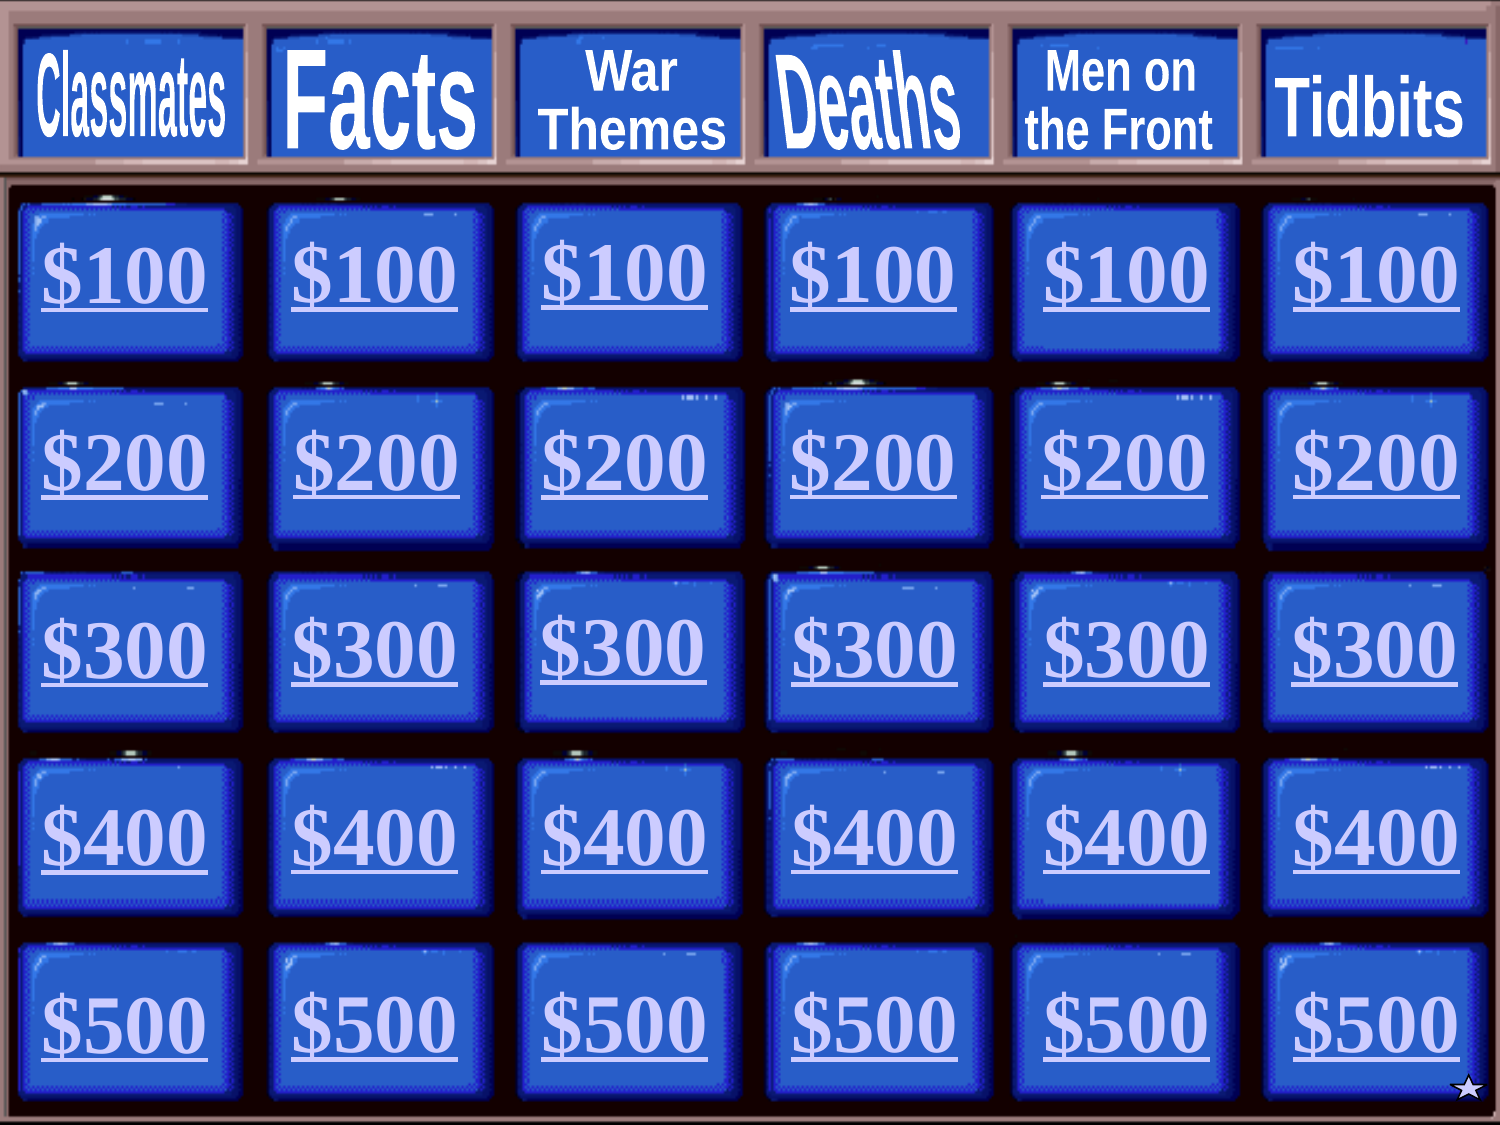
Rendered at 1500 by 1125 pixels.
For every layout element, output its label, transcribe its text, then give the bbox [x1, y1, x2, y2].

text_box $300 [276, 587, 474, 702]
text_box $200 [26, 399, 224, 515]
text_box $300 [525, 584, 722, 700]
text_box $500 [1278, 962, 1475, 1077]
text_box $100 [1028, 212, 1225, 327]
text_box $300 [1028, 587, 1225, 702]
text_box $200 [526, 399, 724, 515]
text_box $400 [1278, 774, 1475, 890]
text_box $300 [26, 587, 224, 703]
text_box $100 [26, 212, 224, 328]
text_box $100 [526, 209, 724, 325]
text_box $500 [26, 962, 224, 1078]
text_box $100 [774, 212, 972, 327]
picture [0, 0, 1500, 1125]
text_box $400 [26, 774, 224, 890]
text_box $100 [1278, 212, 1475, 327]
text_box $300 [1276, 587, 1474, 702]
text_box $400 [1028, 774, 1225, 890]
text_box $500 [526, 962, 724, 1077]
text_box [1449, 1074, 1488, 1100]
text_box $400 [776, 774, 974, 890]
text_box $200 [278, 399, 475, 515]
text_box $500 [776, 962, 974, 1077]
text_box $100 [276, 212, 474, 327]
text_box $400 [526, 774, 724, 890]
text_box $300 [776, 587, 974, 702]
text_box $200 [1278, 399, 1475, 515]
text_box $500 [276, 962, 474, 1077]
text_box $200 [1026, 399, 1224, 515]
text_box $400 [276, 774, 474, 890]
text_box $200 [774, 399, 972, 515]
text_box $500 [1028, 962, 1225, 1077]
